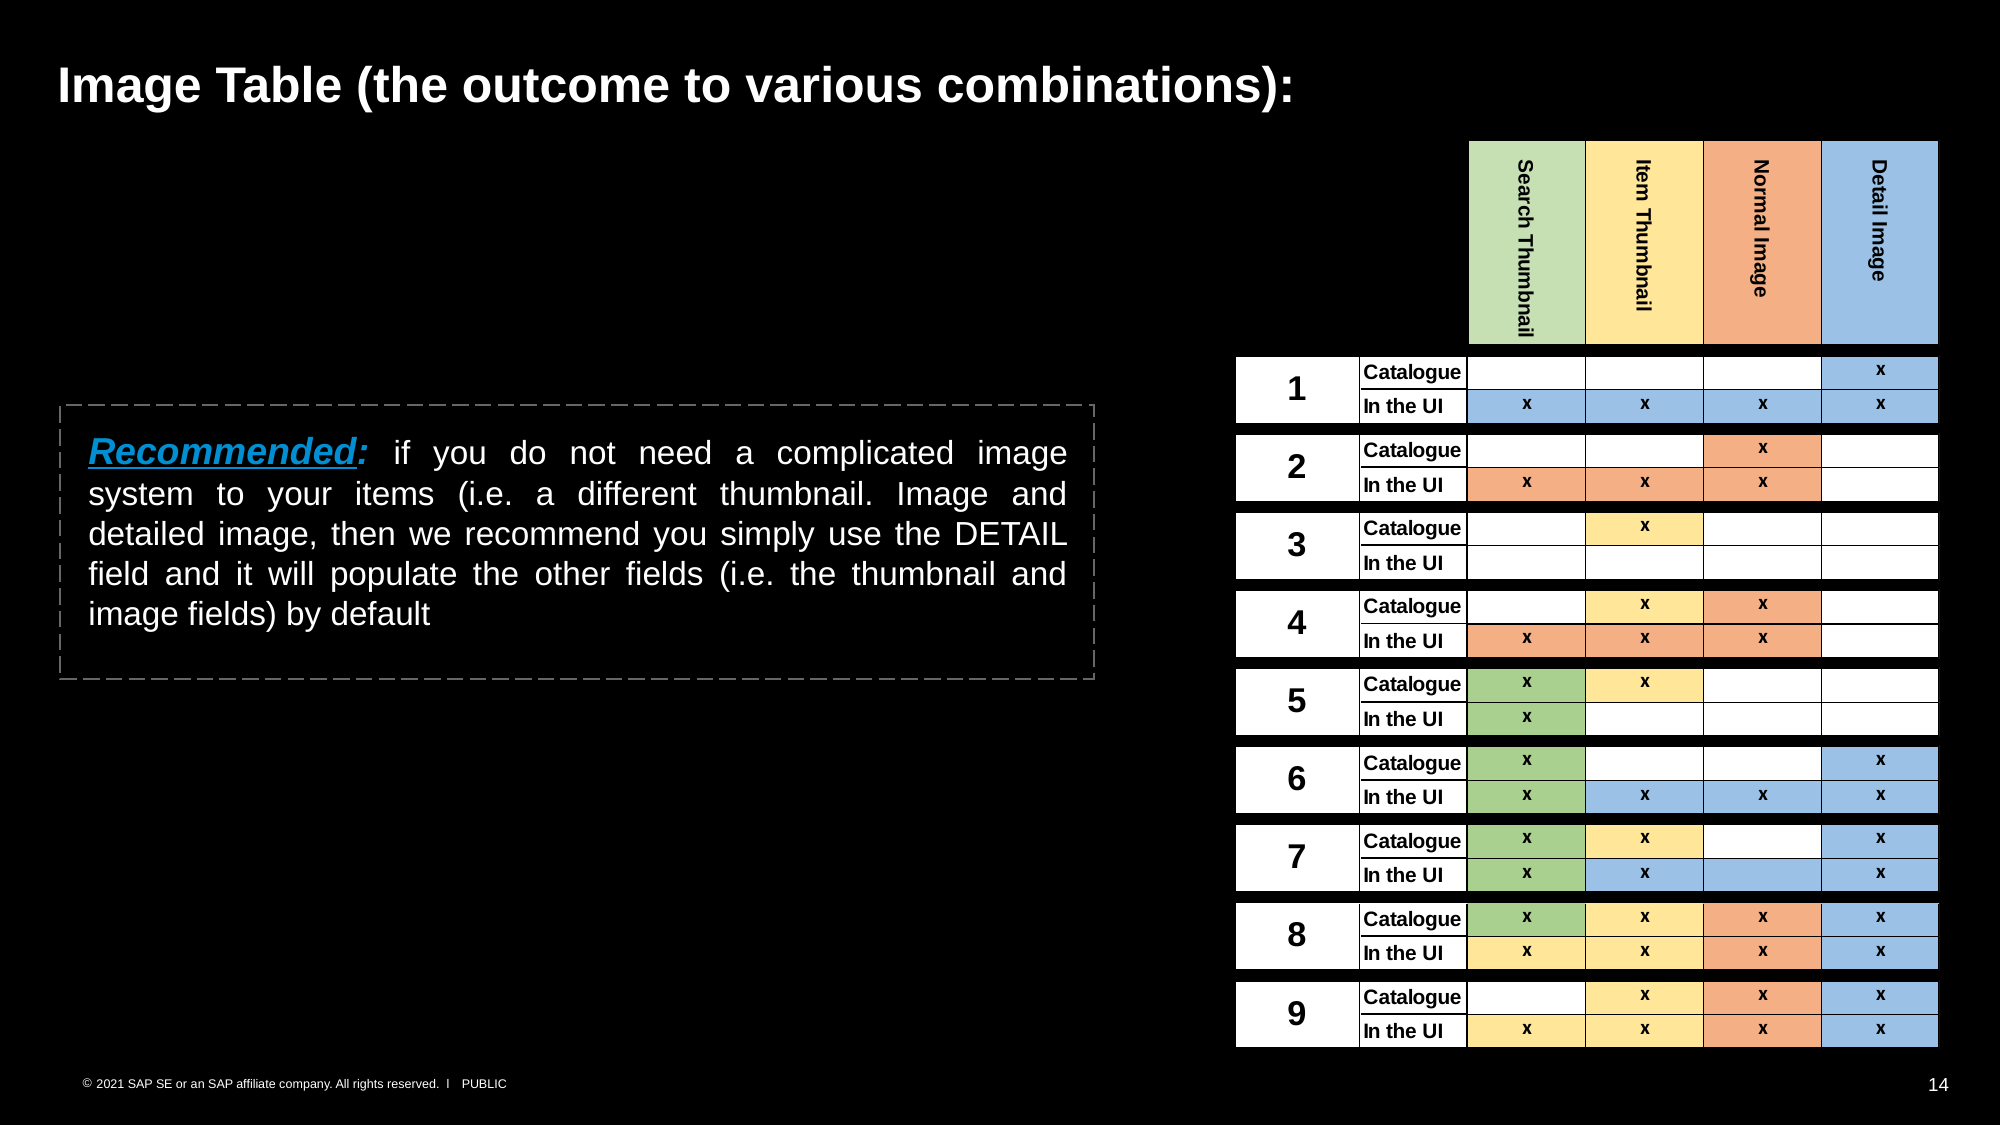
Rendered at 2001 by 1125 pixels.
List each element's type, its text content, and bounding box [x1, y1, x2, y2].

picture [1233, 138, 1941, 1050]
text_box Image Table (the outcome to various combinations): [57, 52, 1893, 113]
text_box [60, 405, 1094, 680]
